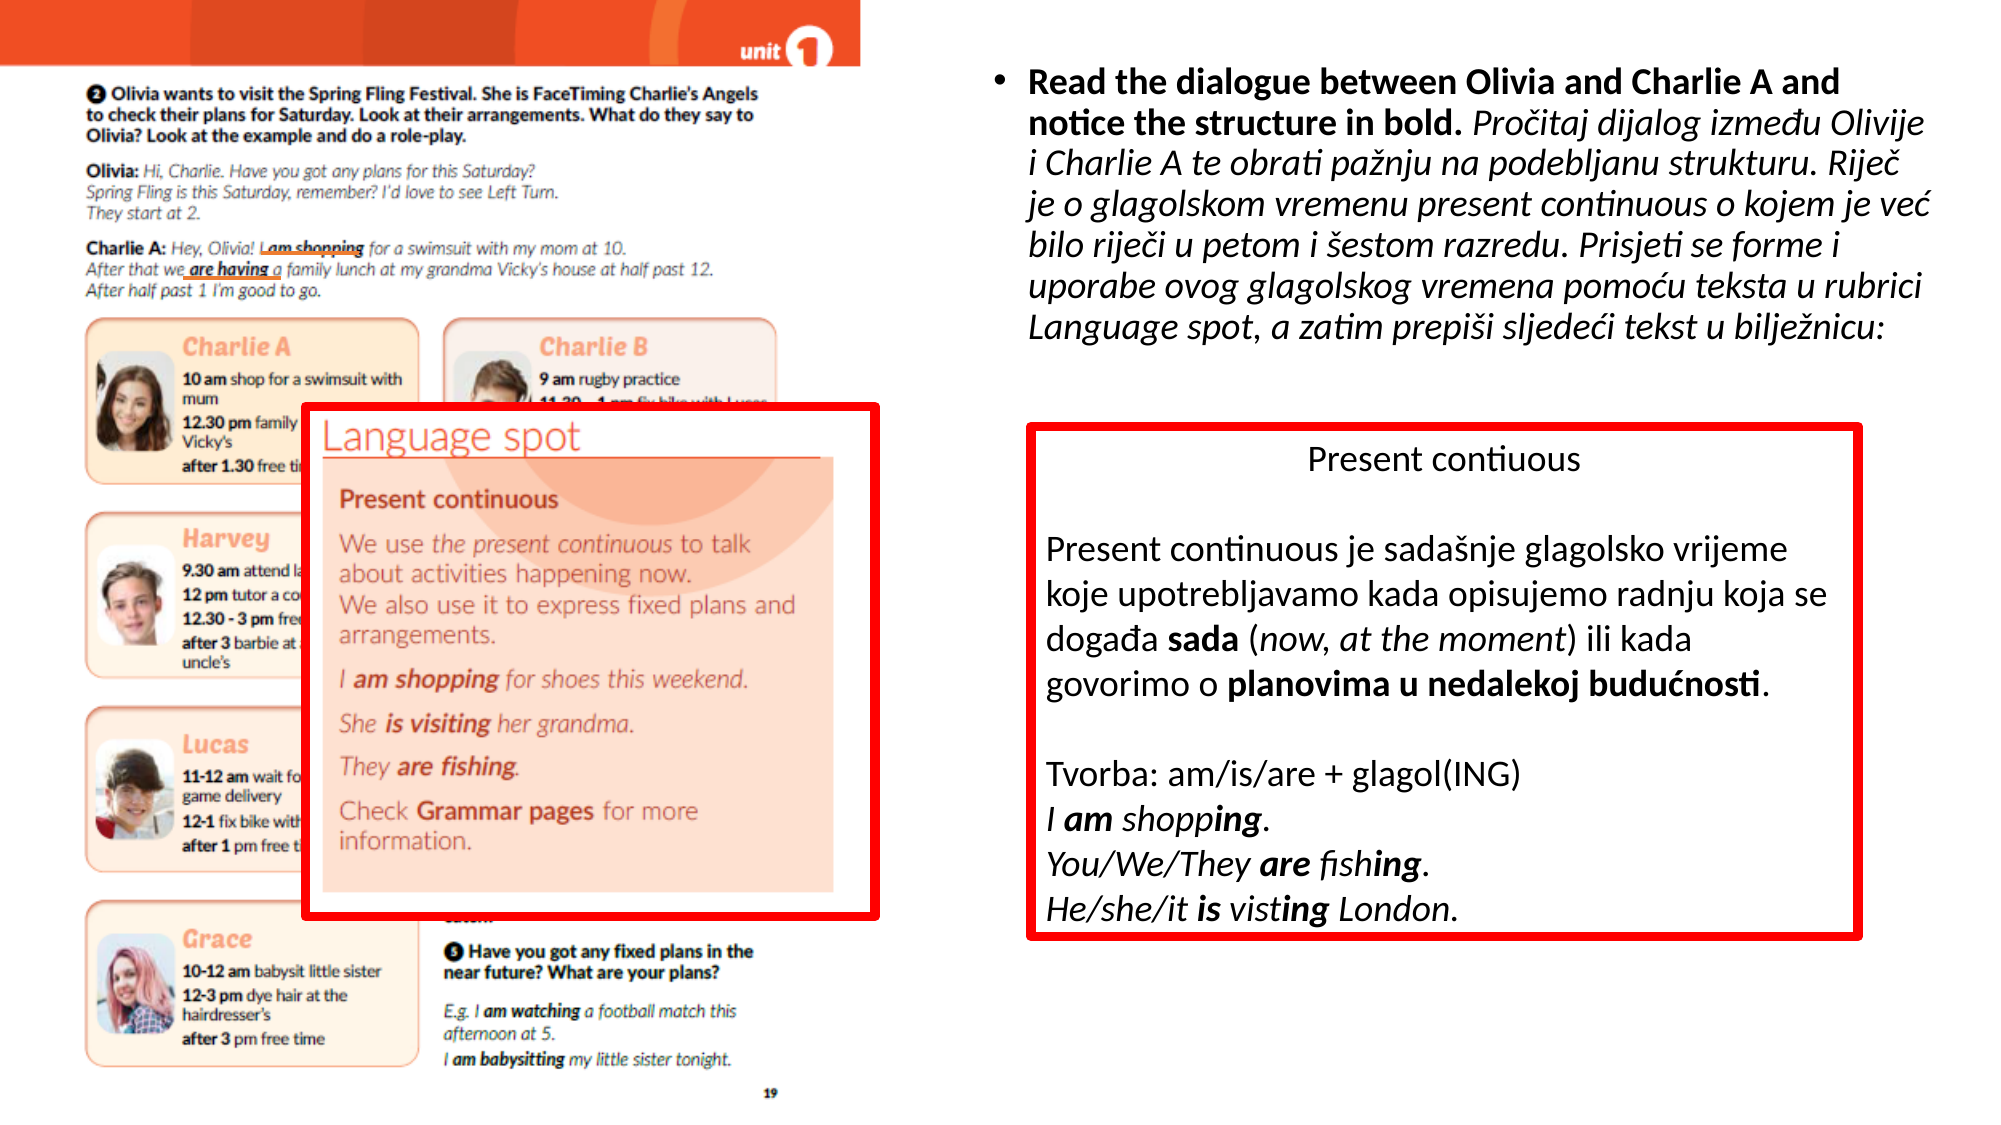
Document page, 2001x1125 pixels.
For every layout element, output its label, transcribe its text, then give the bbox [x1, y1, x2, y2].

text_box Present contiuous Present continuous je sadašnje glagolsko vrijeme koje upotrebljavamo kada opisujemo radnju koja se događa sada (now, at the moment) ili kada govorimo o planovima u nedalekoj budućnosti. Tvorba: am/is/are + glagol(ING) I am shopping. You/We/They are fishing. He/she/it is visting London. [1031, 426, 1859, 937]
picture [0, 0, 871, 1125]
list Read the dialogue between Olivia and Charlie A and notice the structure in bold. Pročitaj dijalog između Olivije i Charlie A te obrati pažnju na podebljanu strukturu. Riječ je o glagolskom vremenu present continuous o kojem je već bilo riječi u petom i šestom razredu. Prisjeti se forme i uporabe ovog glagolskog vremena pomoću teksta u rubrici Language spot, a zatim prepiši sljedeći tekst u bilježnicu: [978, 54, 1947, 388]
